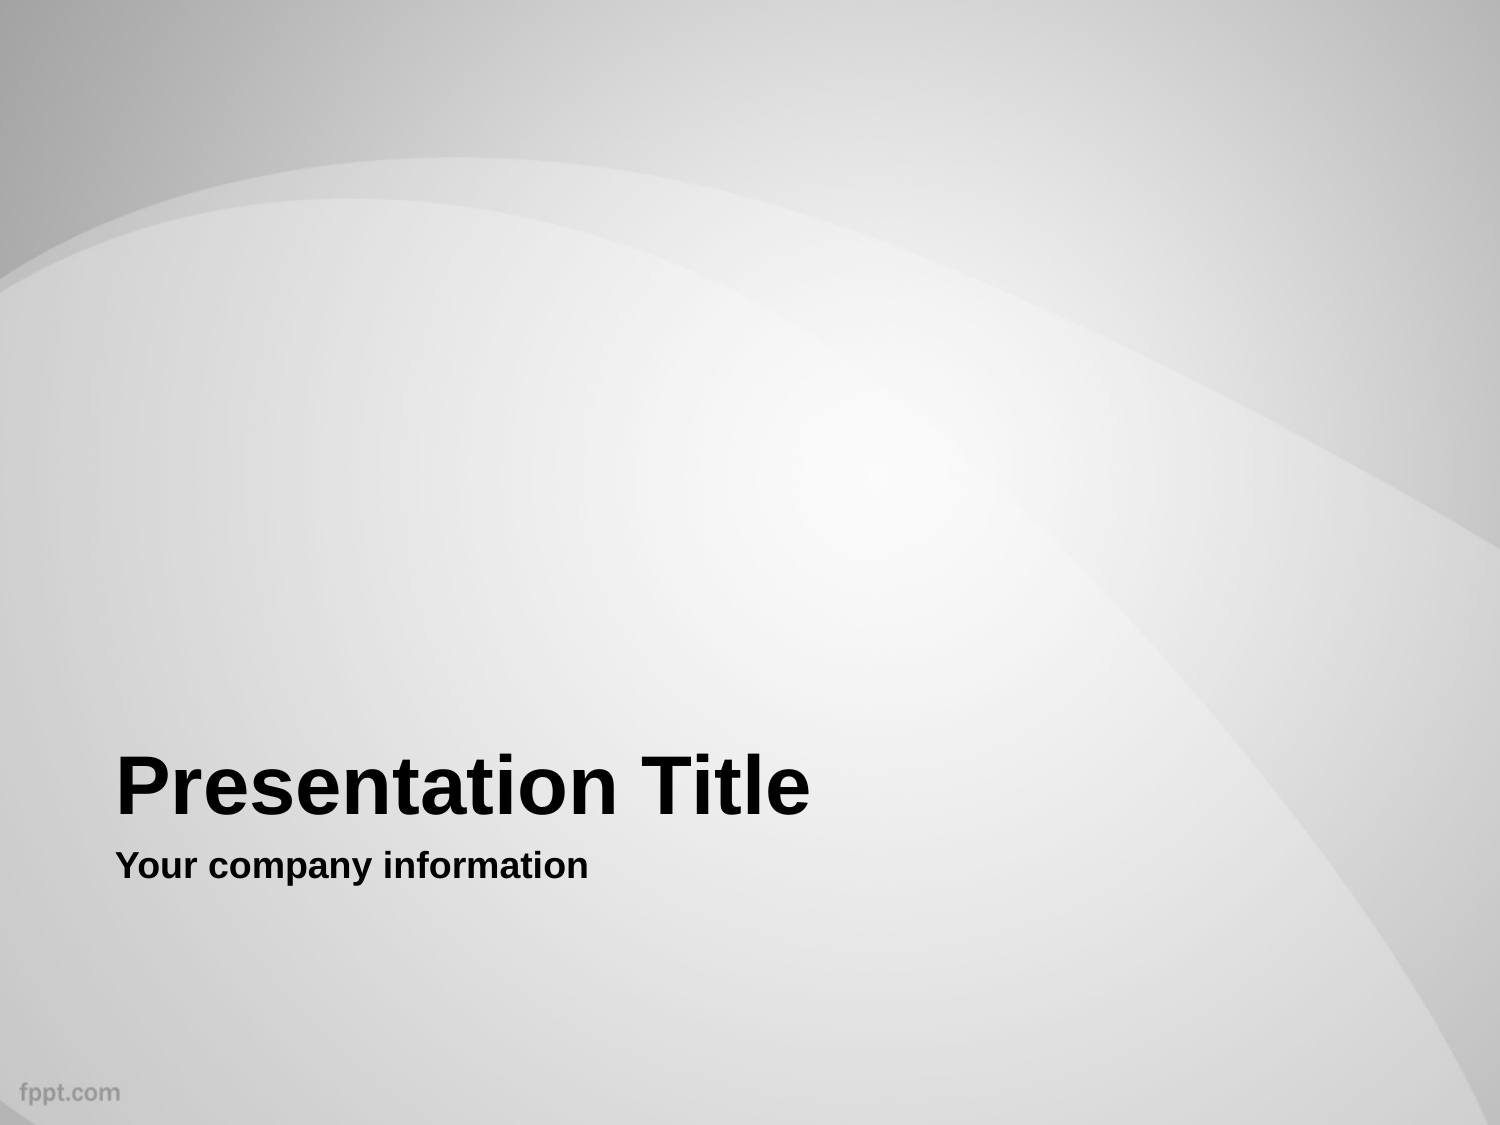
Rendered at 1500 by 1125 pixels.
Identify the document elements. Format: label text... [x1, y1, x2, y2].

title Presentation Title [100, 727, 845, 810]
picture [0, 0, 1500, 1125]
text_box Your company information [100, 810, 845, 917]
